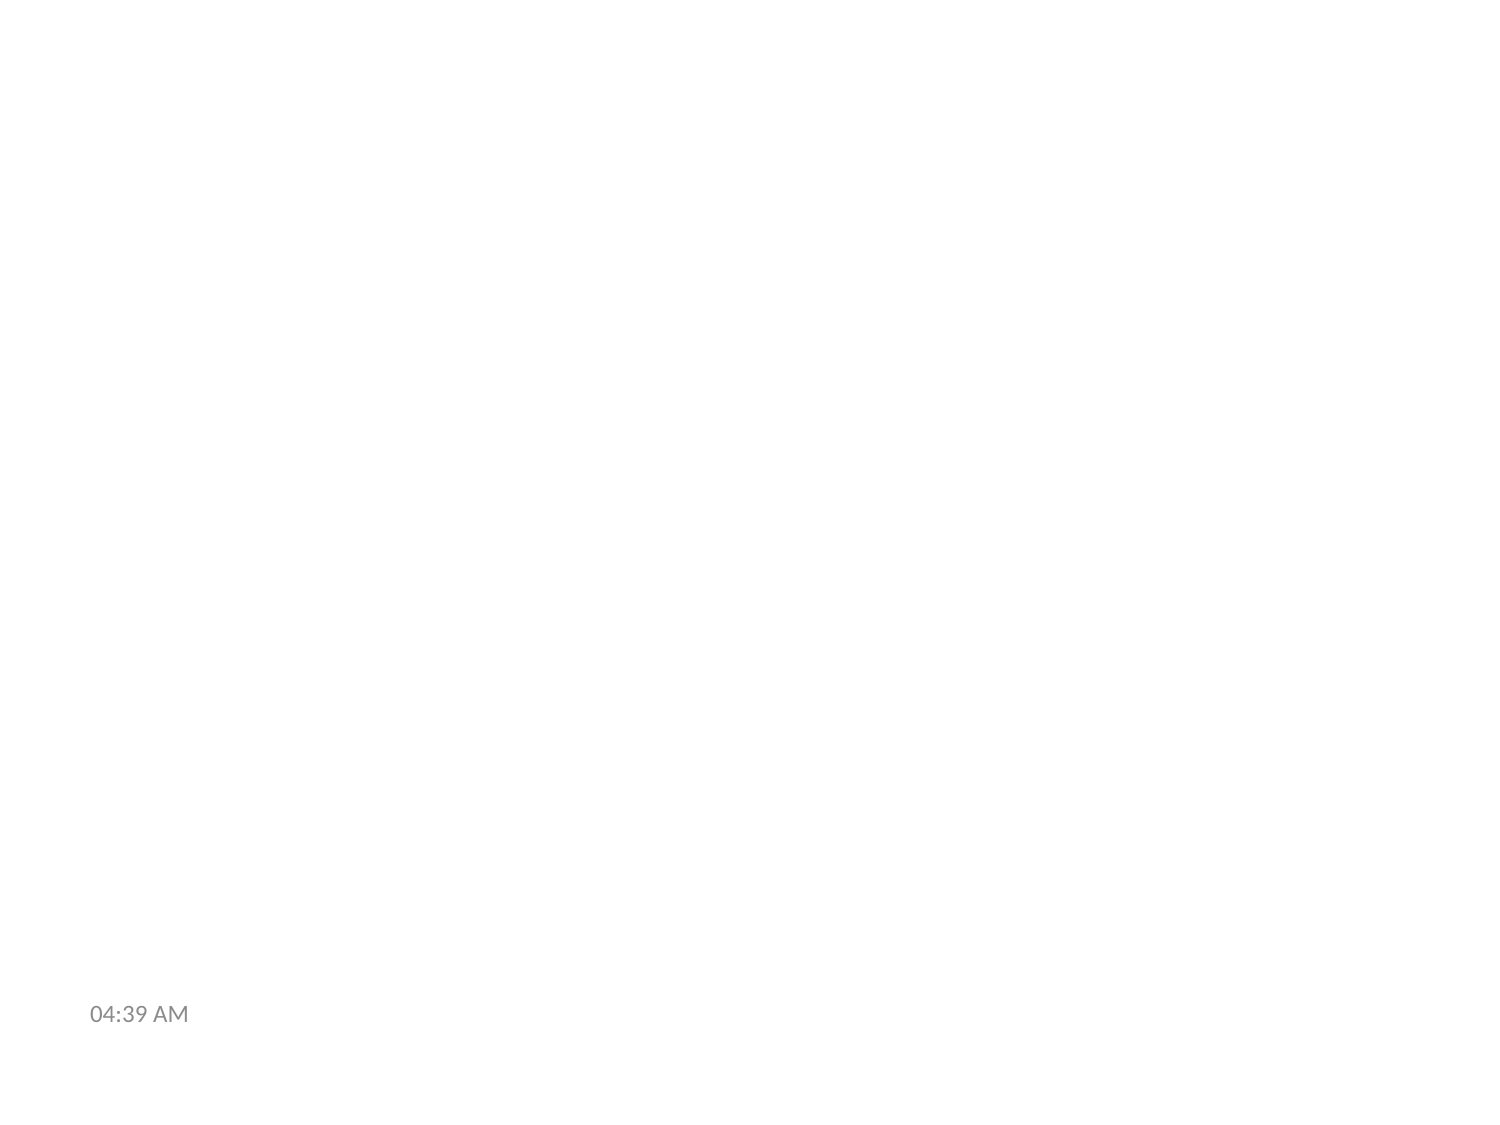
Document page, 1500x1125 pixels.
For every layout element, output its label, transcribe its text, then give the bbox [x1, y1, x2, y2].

text_box 3:35 PM [75, 982, 425, 1043]
